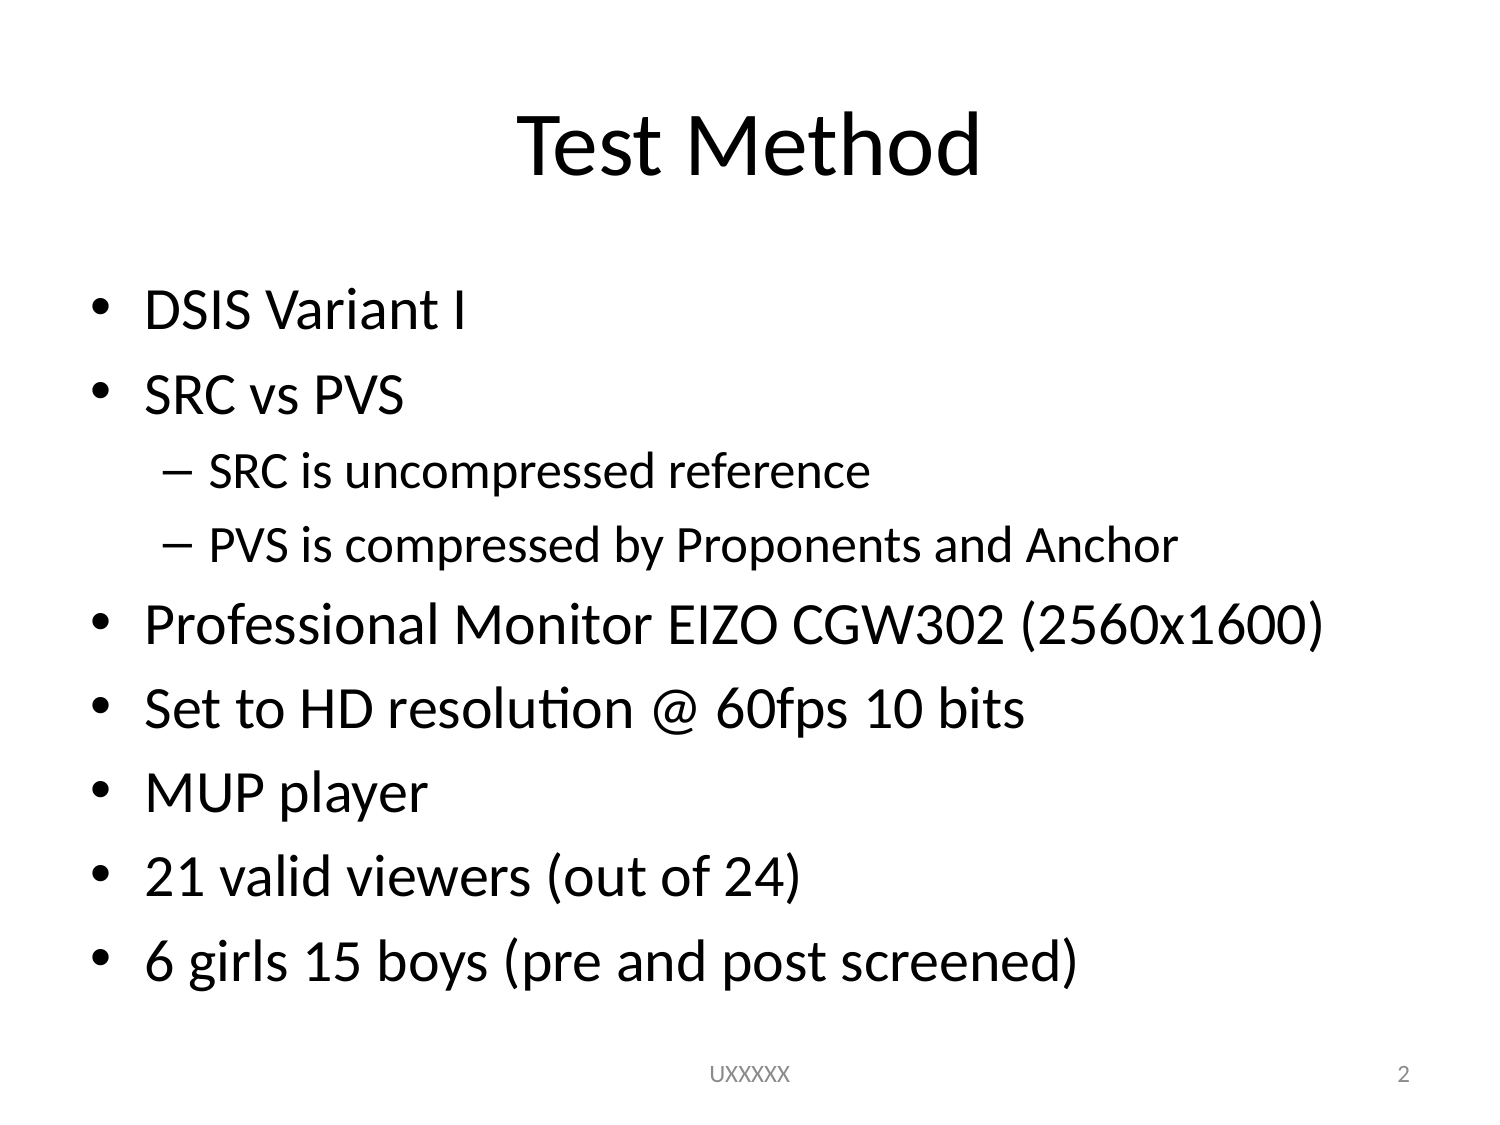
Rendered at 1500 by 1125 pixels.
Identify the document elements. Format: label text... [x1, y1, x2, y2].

list DSIS Variant I SRC vs PVS SRC is uncompressed reference PVS is compressed by Proponents and Anchor Professional Monitor EIZO CGW302 (2560x1600) Set to HD resolution @ 60fps 10 bits MUP player 21 valid viewers (out of 24) 6 girls 15 boys (pre and post screened) [75, 262, 1451, 1005]
title Test Method [75, 45, 1425, 233]
slide_number 2 [1074, 1042, 1425, 1103]
footer UXXXXX [512, 1042, 988, 1103]
